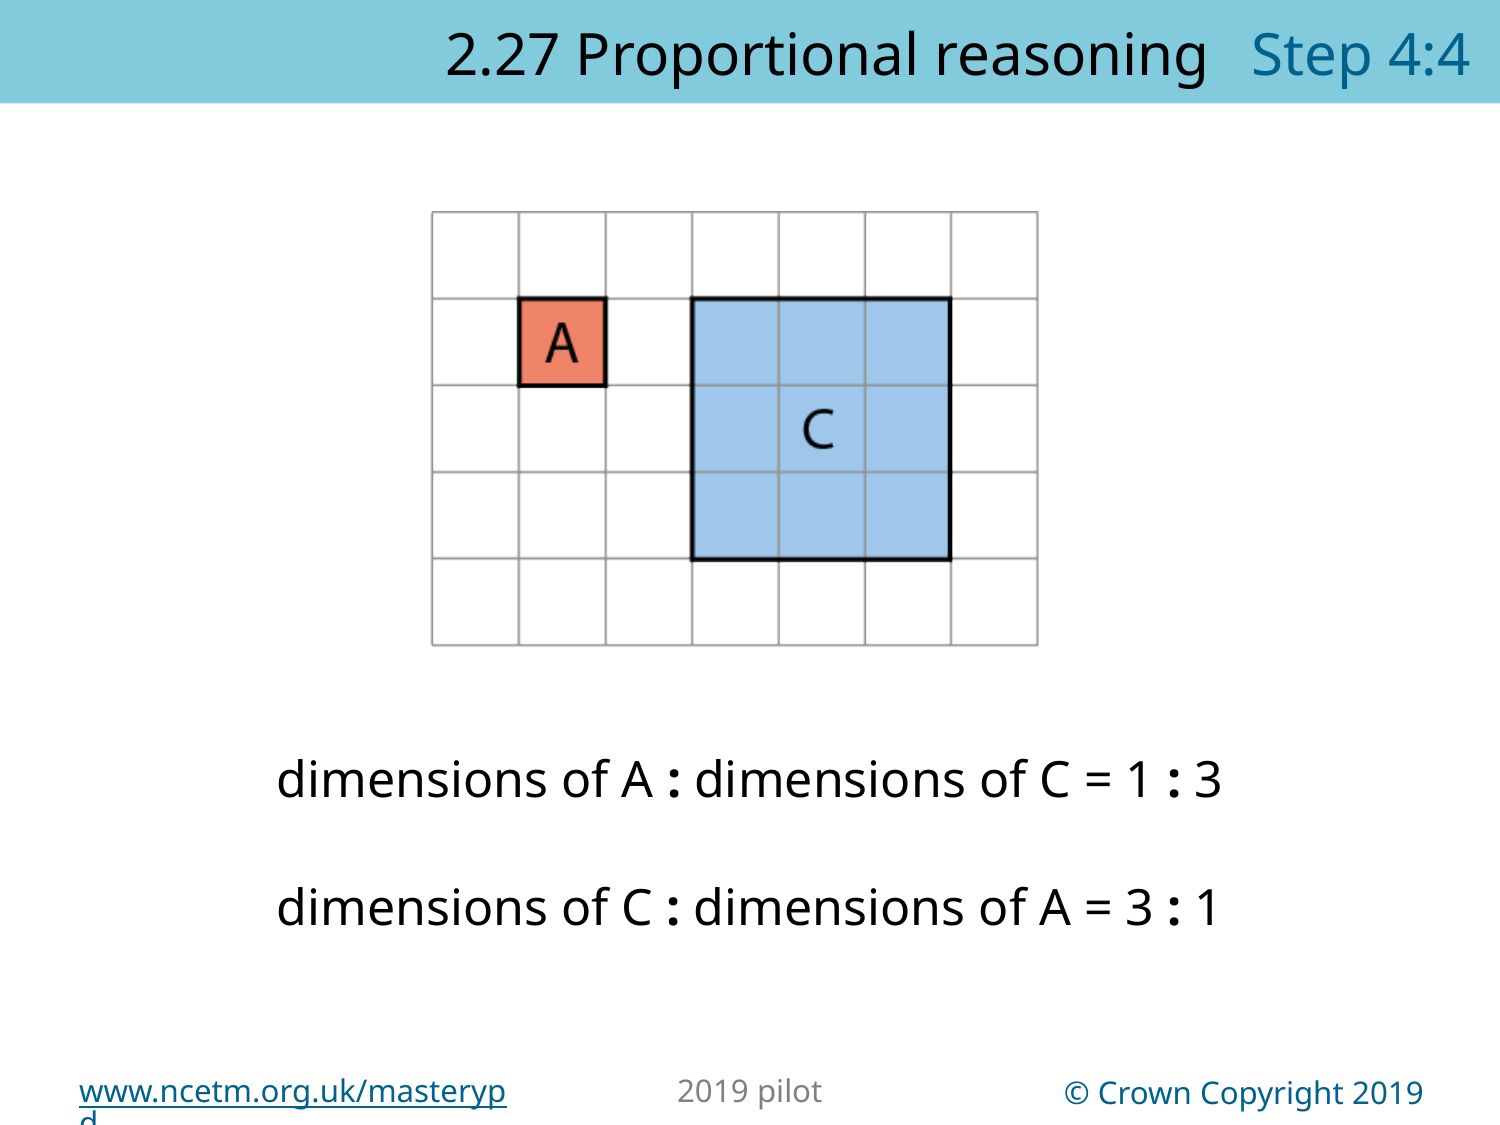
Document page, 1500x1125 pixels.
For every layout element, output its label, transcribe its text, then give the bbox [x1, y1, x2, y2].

picture [95, 211, 1405, 697]
text_box dimensions of C : dimensions of A = 3 : 1 [234, 868, 1266, 943]
text_box dimensions of A : dimensions of C = 1 : 3 [234, 739, 1266, 815]
list 2.27 Proportional reasoning Step 4:4 [0, 0, 1500, 104]
